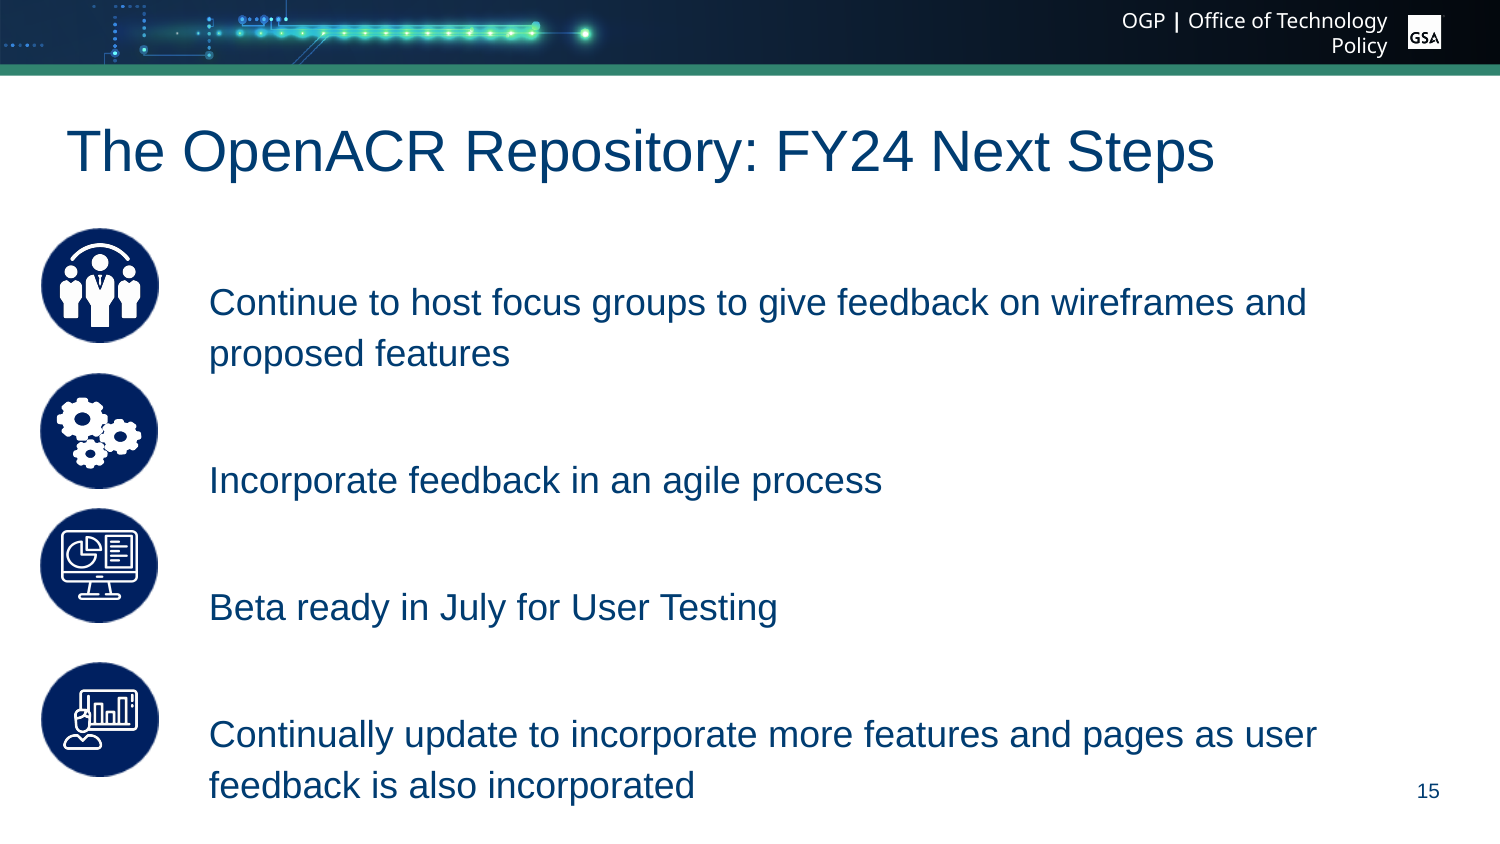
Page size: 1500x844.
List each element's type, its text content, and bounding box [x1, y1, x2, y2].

slide_number 15 [1364, 757, 1455, 823]
list Continue to host focus groups to give feedback on wireframes and proposed features Incorporate feedback in an agile process Beta ready in July for User Testing Continually update to incorporate more features and pages as user feedback is also incorporated [164, 300, 1439, 778]
title The OpenACR Repository: FY24 Next Steps [51, 98, 1449, 192]
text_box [40, 227, 160, 778]
picture [0, 0, 1500, 64]
